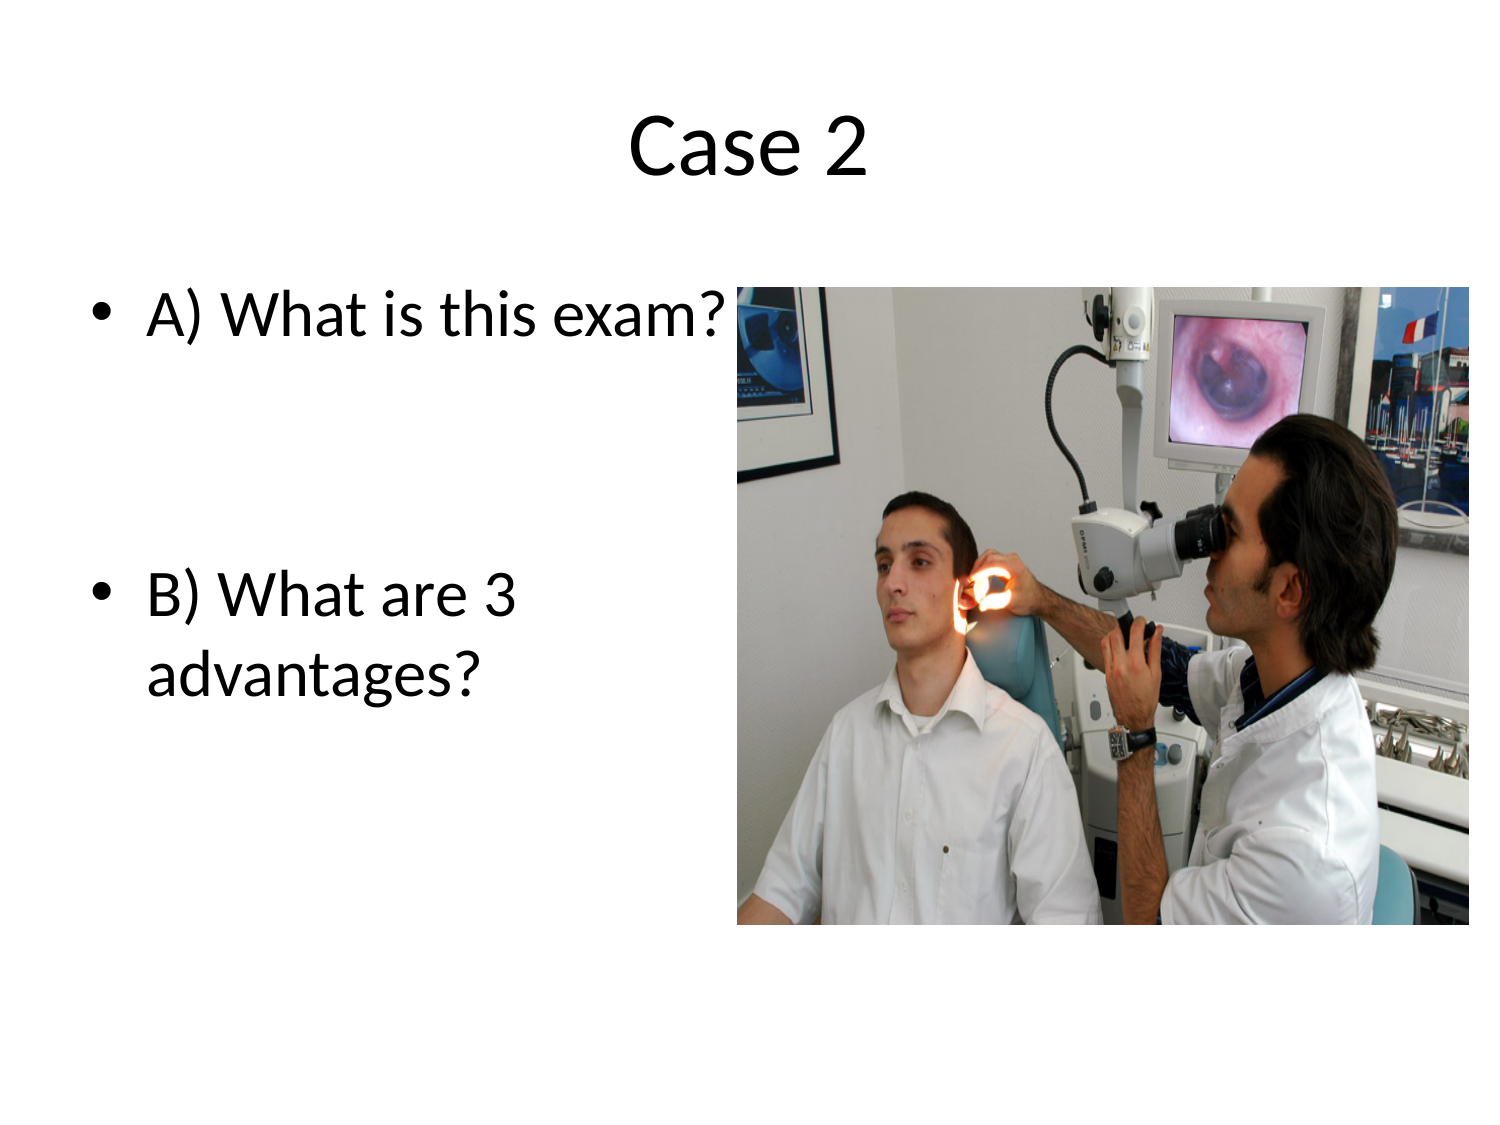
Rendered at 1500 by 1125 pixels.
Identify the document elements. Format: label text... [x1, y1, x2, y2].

title Case 2 [75, 45, 1425, 233]
picture [737, 287, 1469, 926]
list A) What is this exam? B) What are 3 advantages? [75, 262, 763, 1005]
